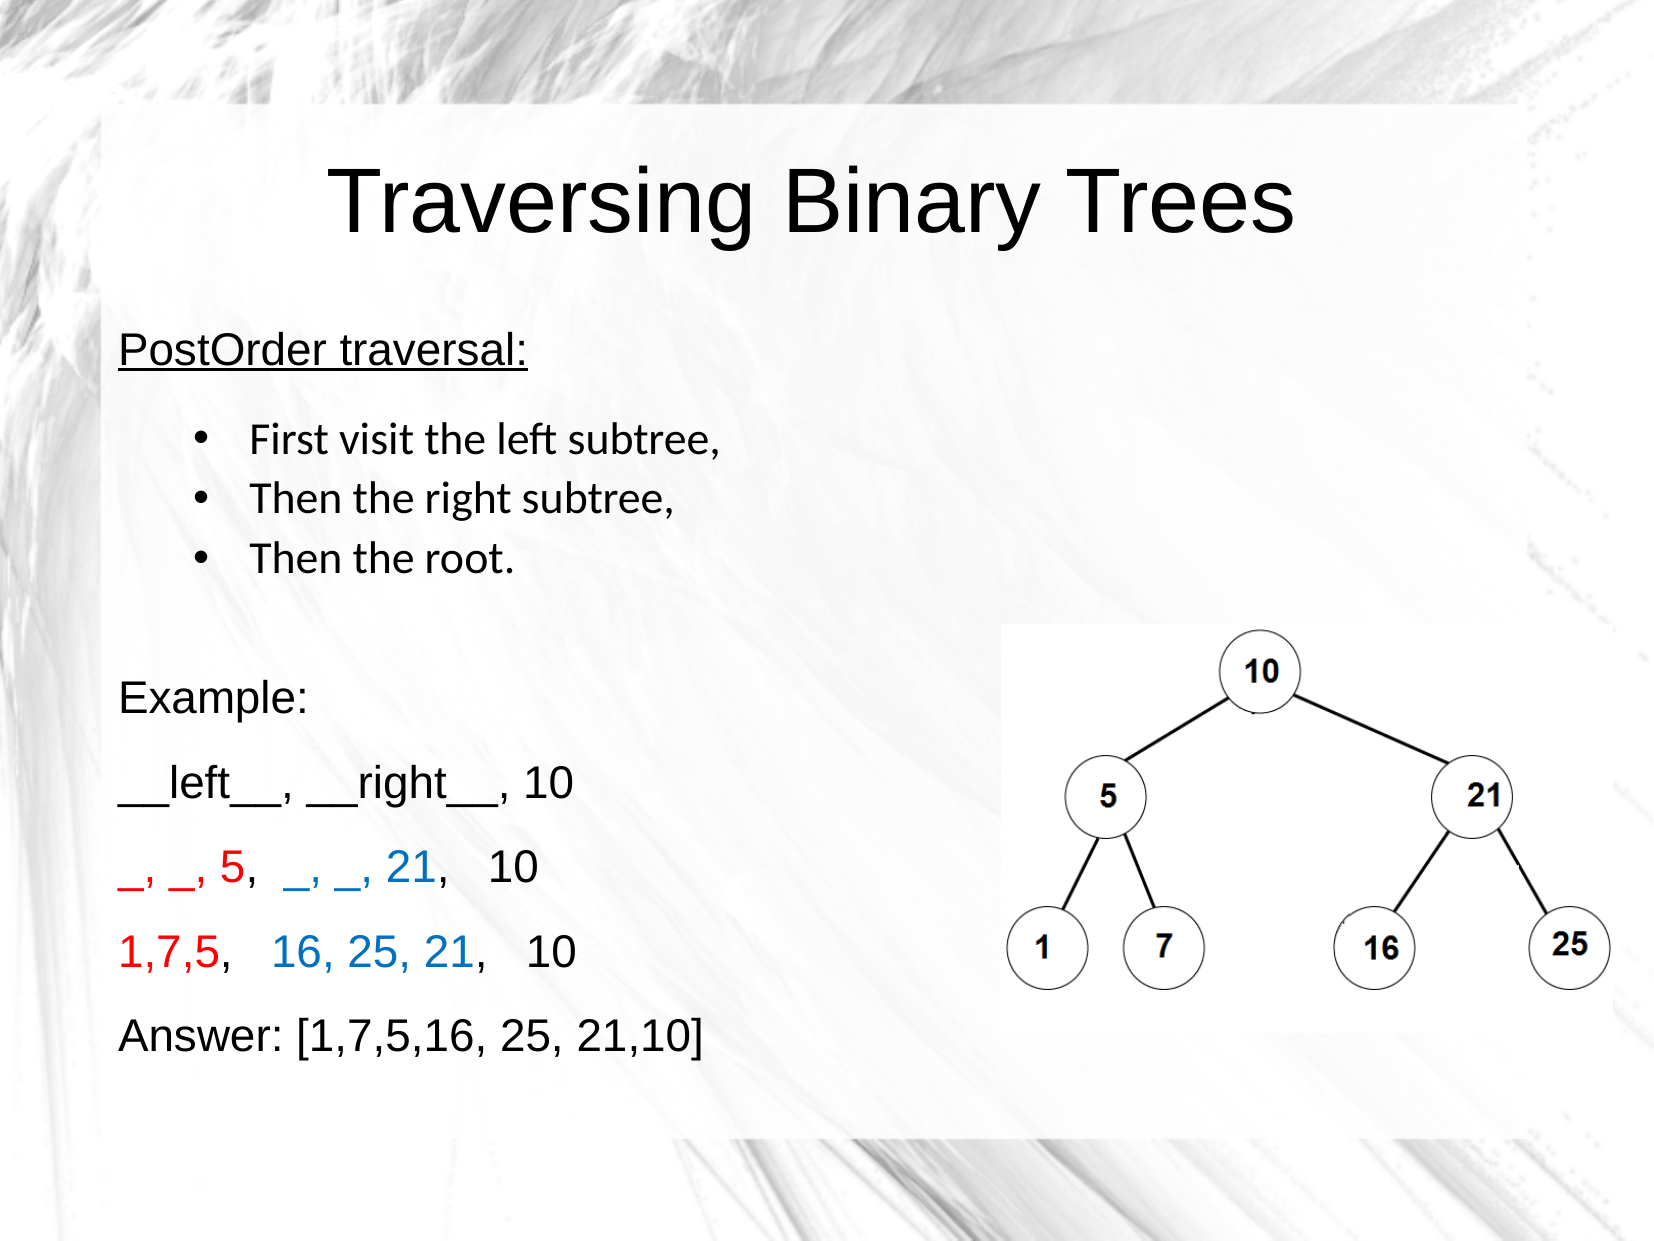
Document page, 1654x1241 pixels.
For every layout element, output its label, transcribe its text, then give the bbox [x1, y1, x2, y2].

list PostOrder traversal: First visit the left subtree, Then the right subtree, Then the root. Example: __left__, __right__, 10 _, _, 5, _, _, 21, 10 1,7,5, 16, 25, 21, 10 Answer: [1,7,5,16, 25, 21,10] [118, 319, 1571, 1102]
picture [0, 0, 1654, 1241]
title Traversing Binary Trees [118, 112, 1506, 281]
